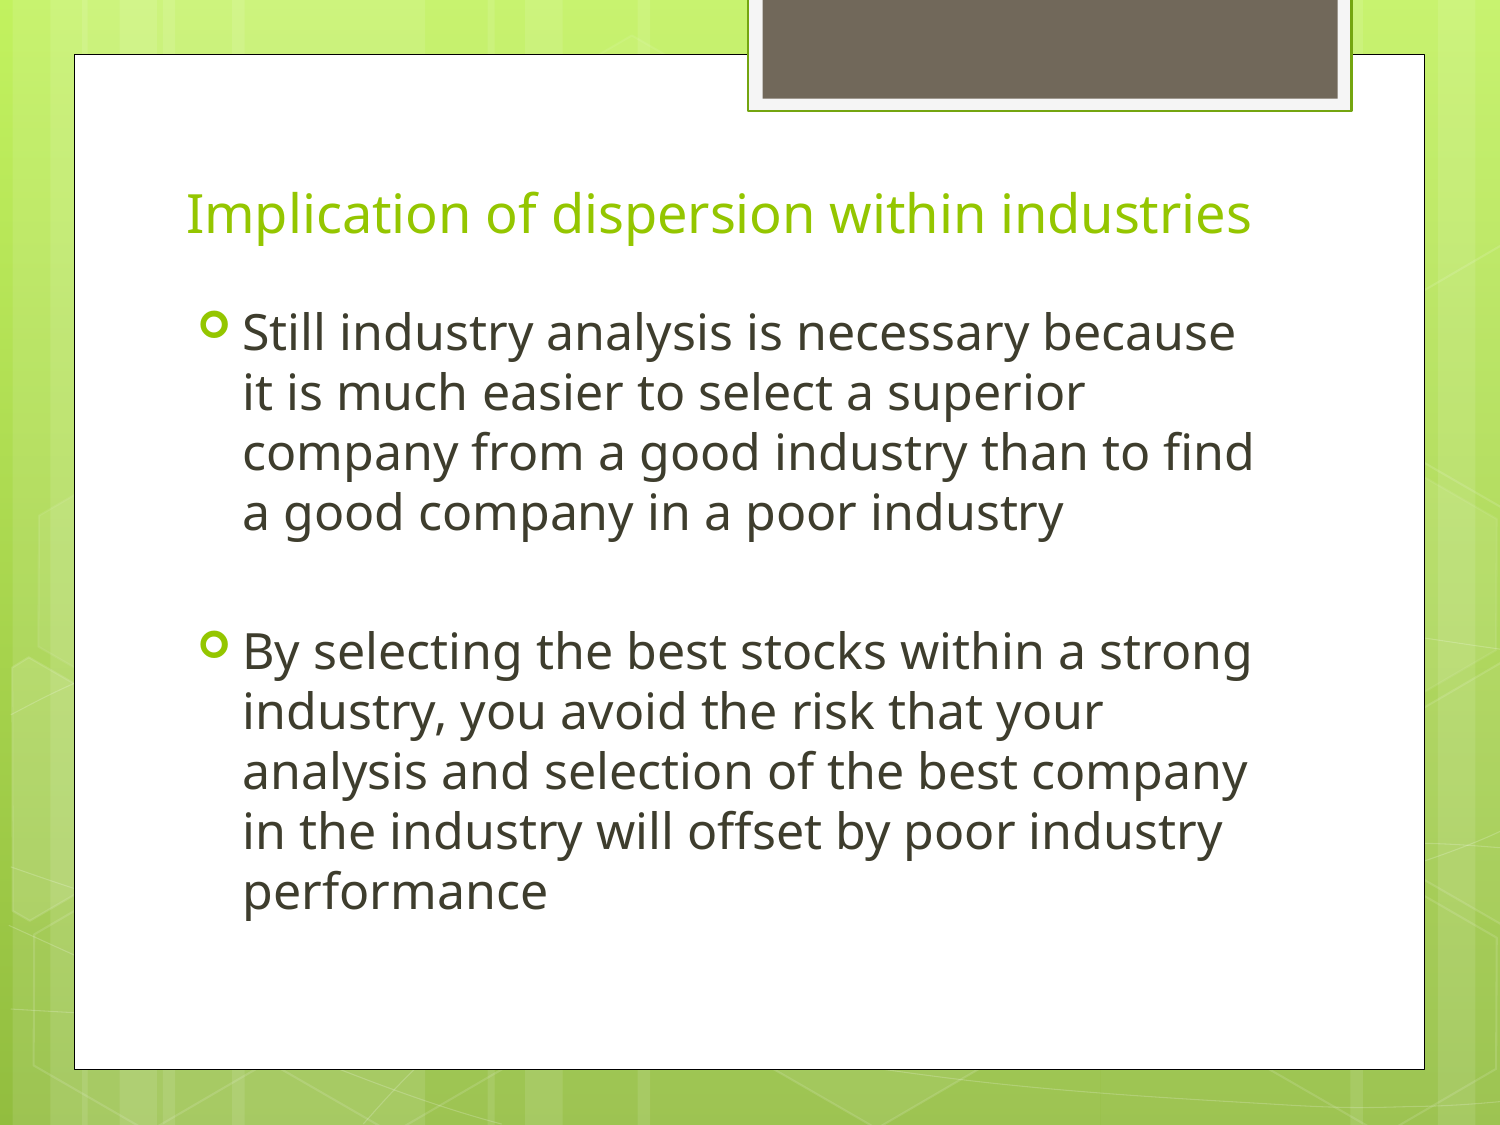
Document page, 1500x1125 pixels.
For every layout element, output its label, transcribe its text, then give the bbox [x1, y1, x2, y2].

list Still industry analysis is necessary because it is much easier to select a superior company from a good industry than to find a good company in a poor industry By selecting the best stocks within a strong industry, you avoid the risk that your analysis and selection of the best company in the industry will offset by poor industry performance [171, 292, 1283, 957]
title Implication of dispersion within industries [171, 131, 1324, 253]
